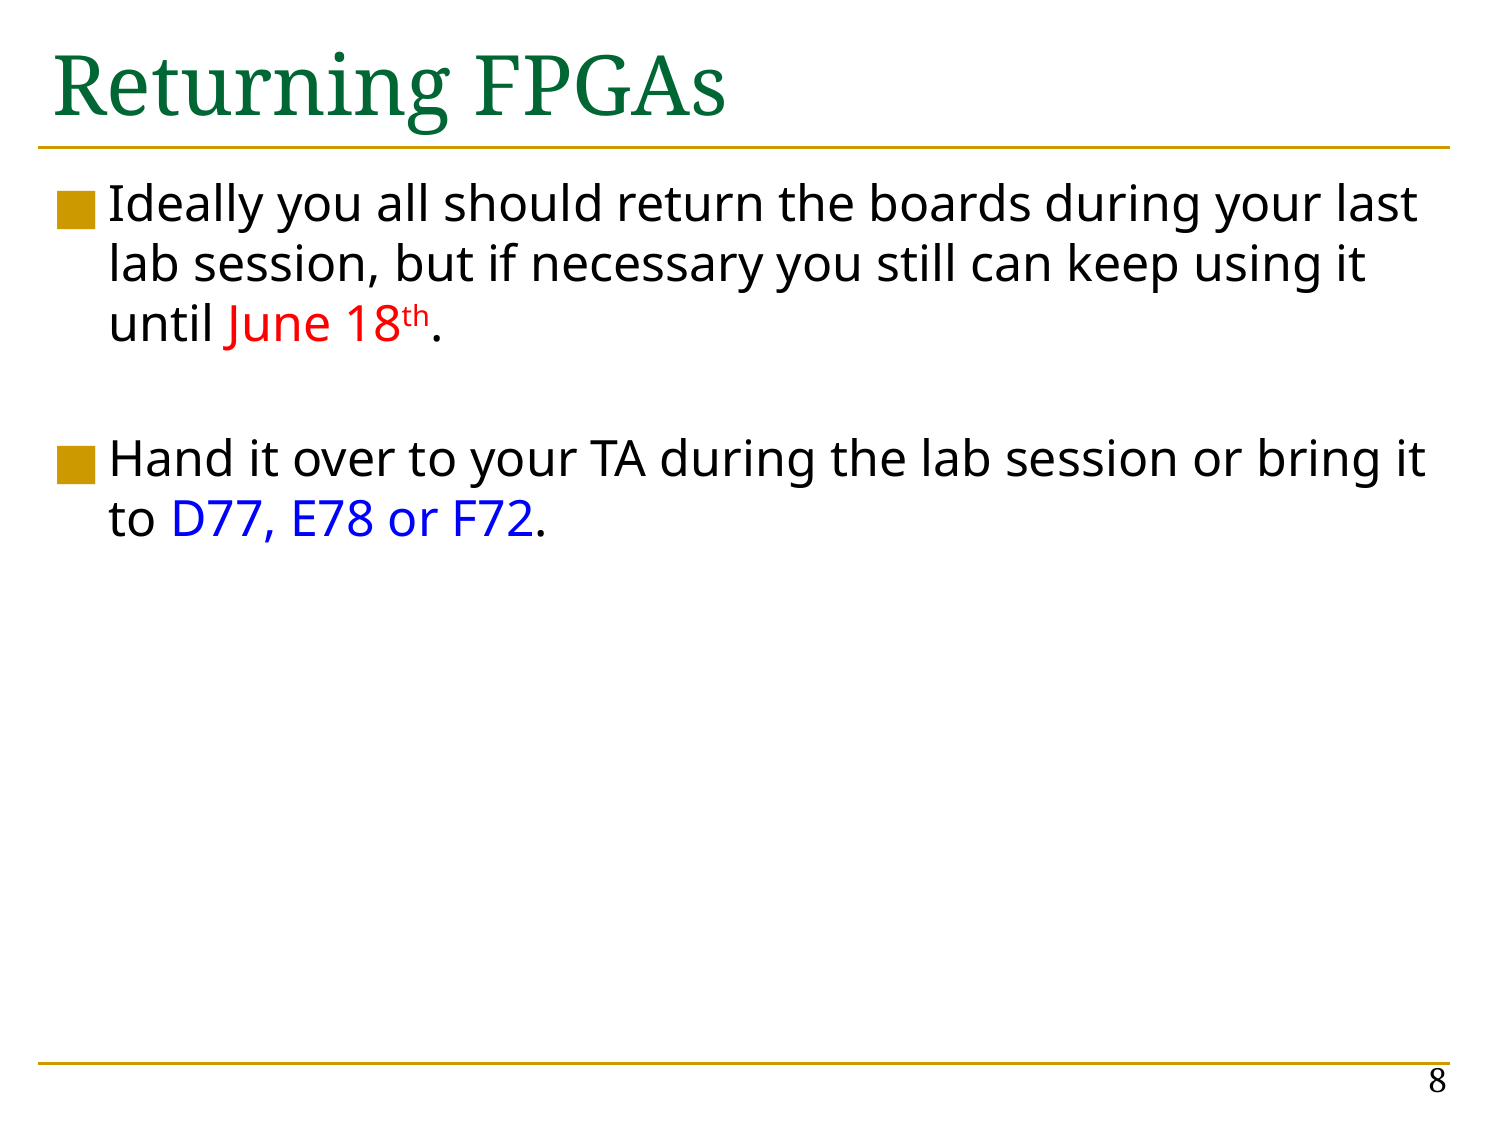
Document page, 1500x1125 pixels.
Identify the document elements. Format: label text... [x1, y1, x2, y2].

list Ideally you all should return the boards during your last lab session, but if necessary you still can keep using it until June 18th. Hand it over to your TA during the lab session or bring it to D77, E78 or F72. [37, 163, 1450, 1016]
title Returning FPGAs [37, 24, 1450, 163]
slide_number 8 [1111, 1036, 1462, 1112]
